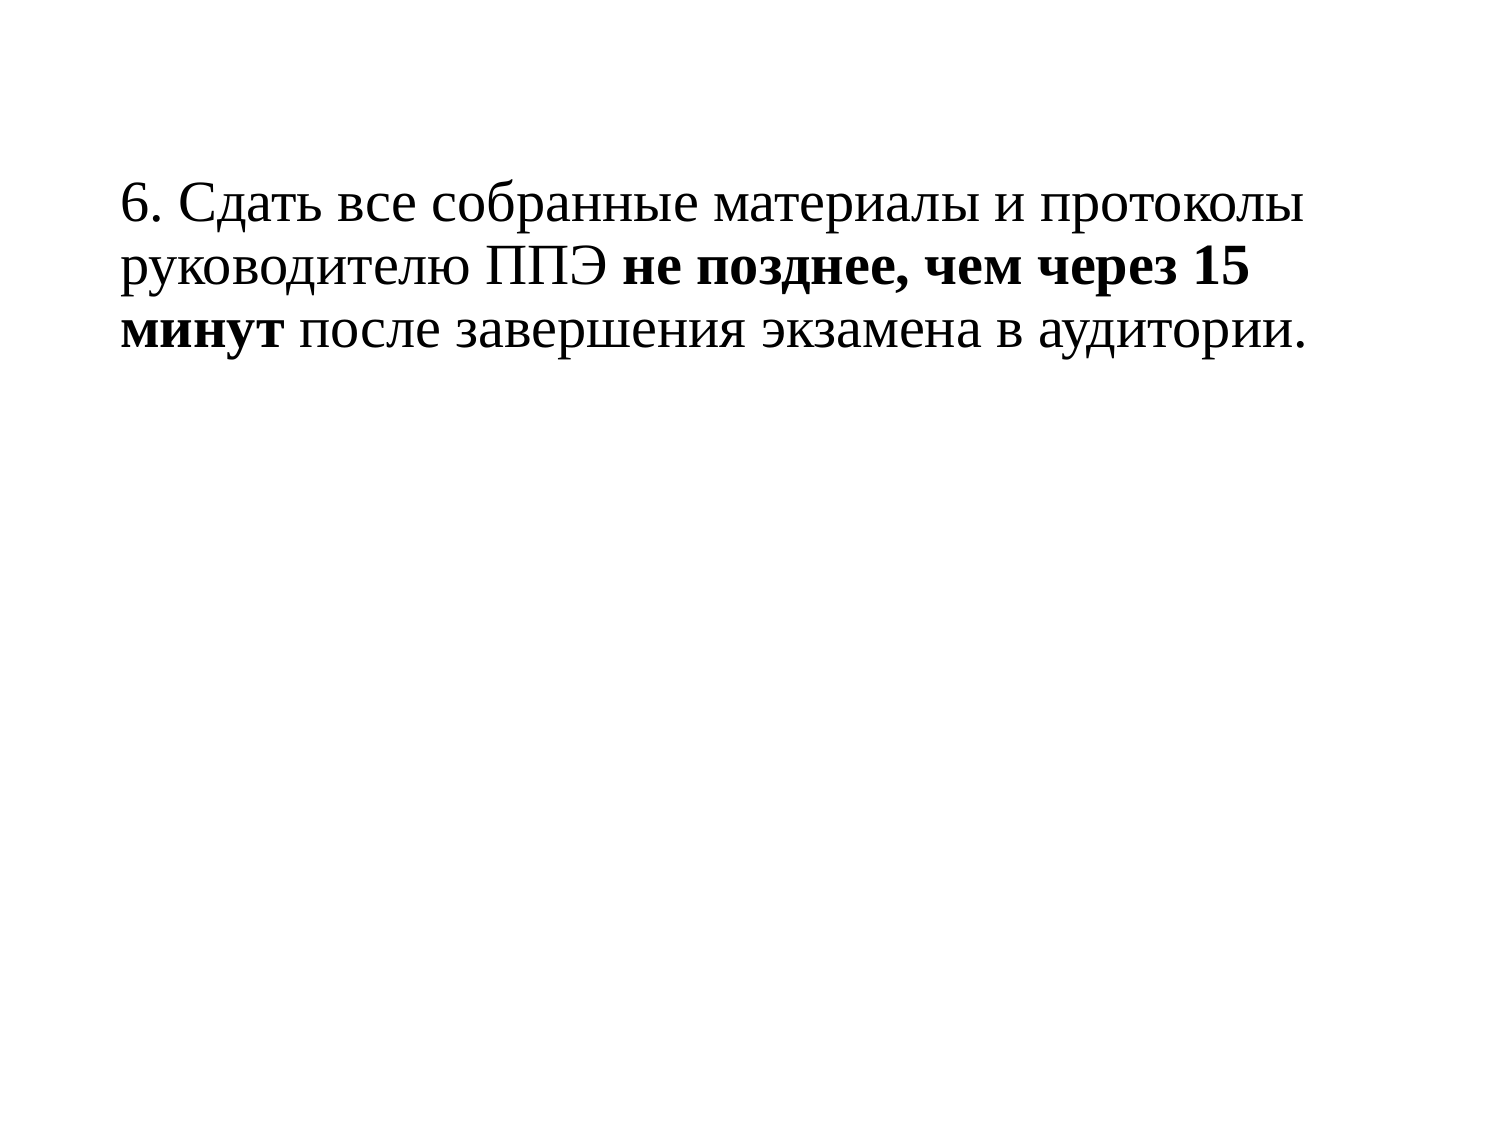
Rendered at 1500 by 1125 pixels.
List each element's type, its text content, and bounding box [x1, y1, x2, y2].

text_box 6. Сдать все собранные материалы и протоколы руководителю ППЭ не позднее, чем через 15 минут после завершения экзамена в аудитории. [105, 163, 1429, 368]
